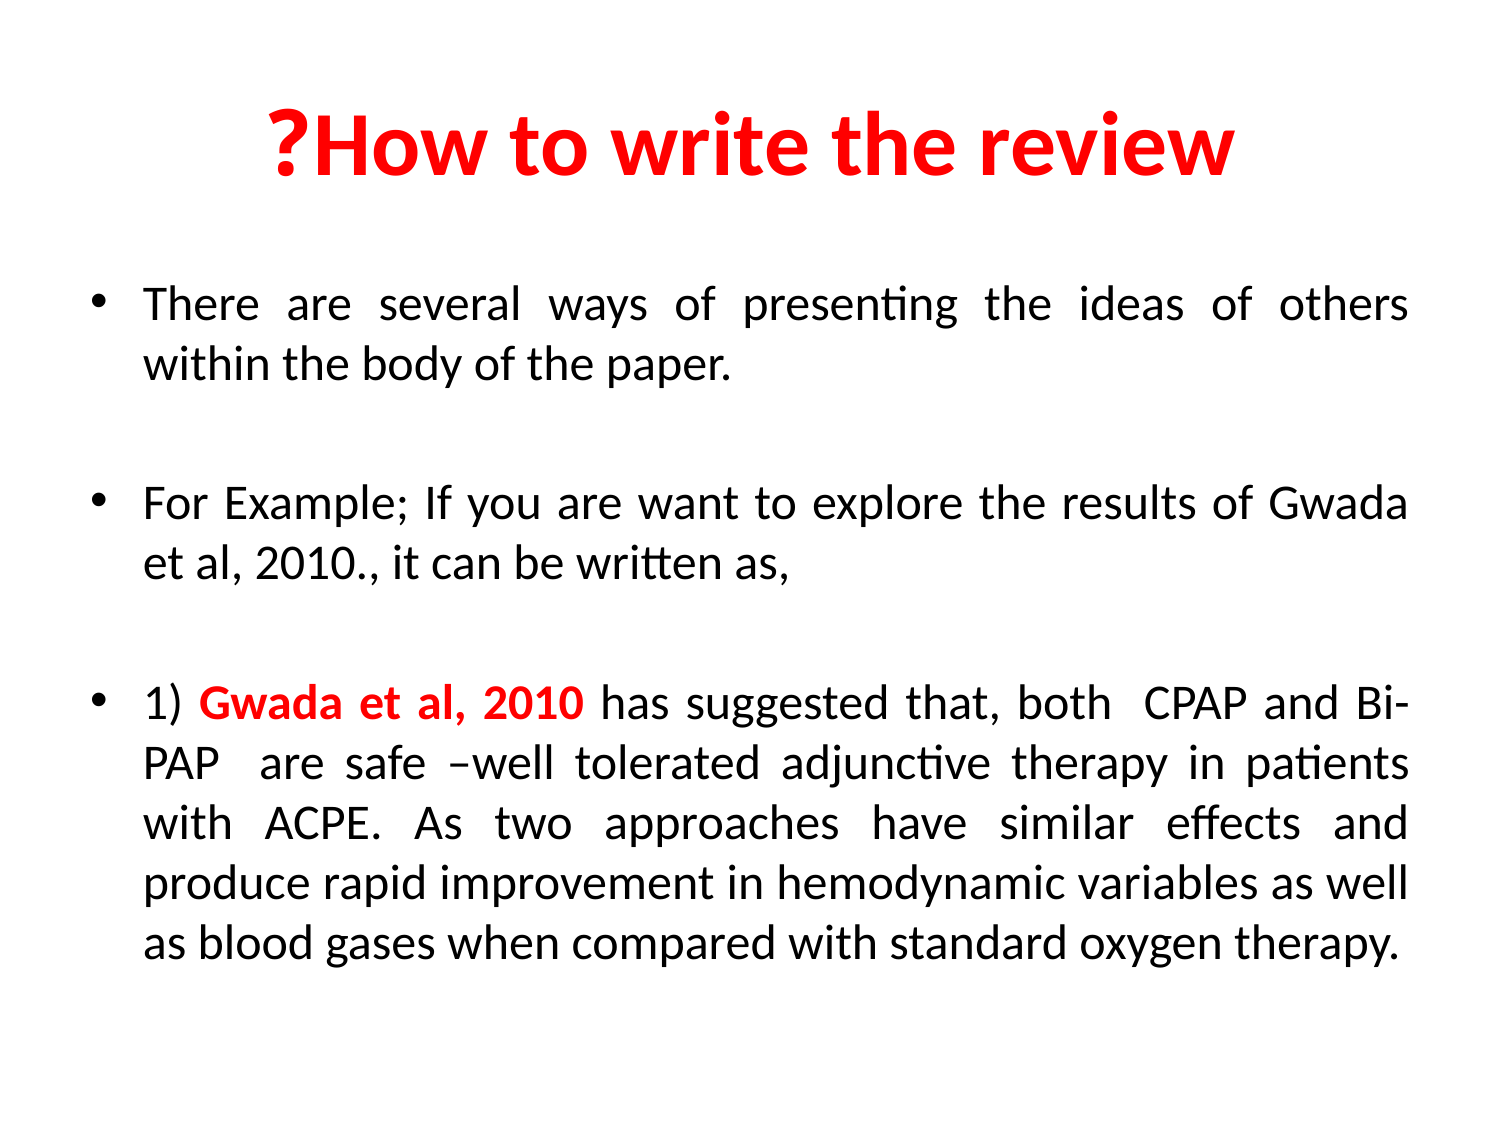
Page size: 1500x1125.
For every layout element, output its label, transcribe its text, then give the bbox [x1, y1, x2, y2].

list There are several ways of presenting the ideas of others within the body of the paper. For Example; If you are want to explore the results of Gwada et al, 2010., it can be written as, 1) Gwada et al, 2010 has suggested that, both CPAP and Bi-PAP are safe –well tolerated adjunctive therapy in patients with ACPE. As two approaches have similar effects and produce rapid improvement in hemodynamic variables as well as blood gases when compared with standard oxygen therapy. [75, 262, 1425, 1005]
title How to write the review? [75, 45, 1425, 233]
